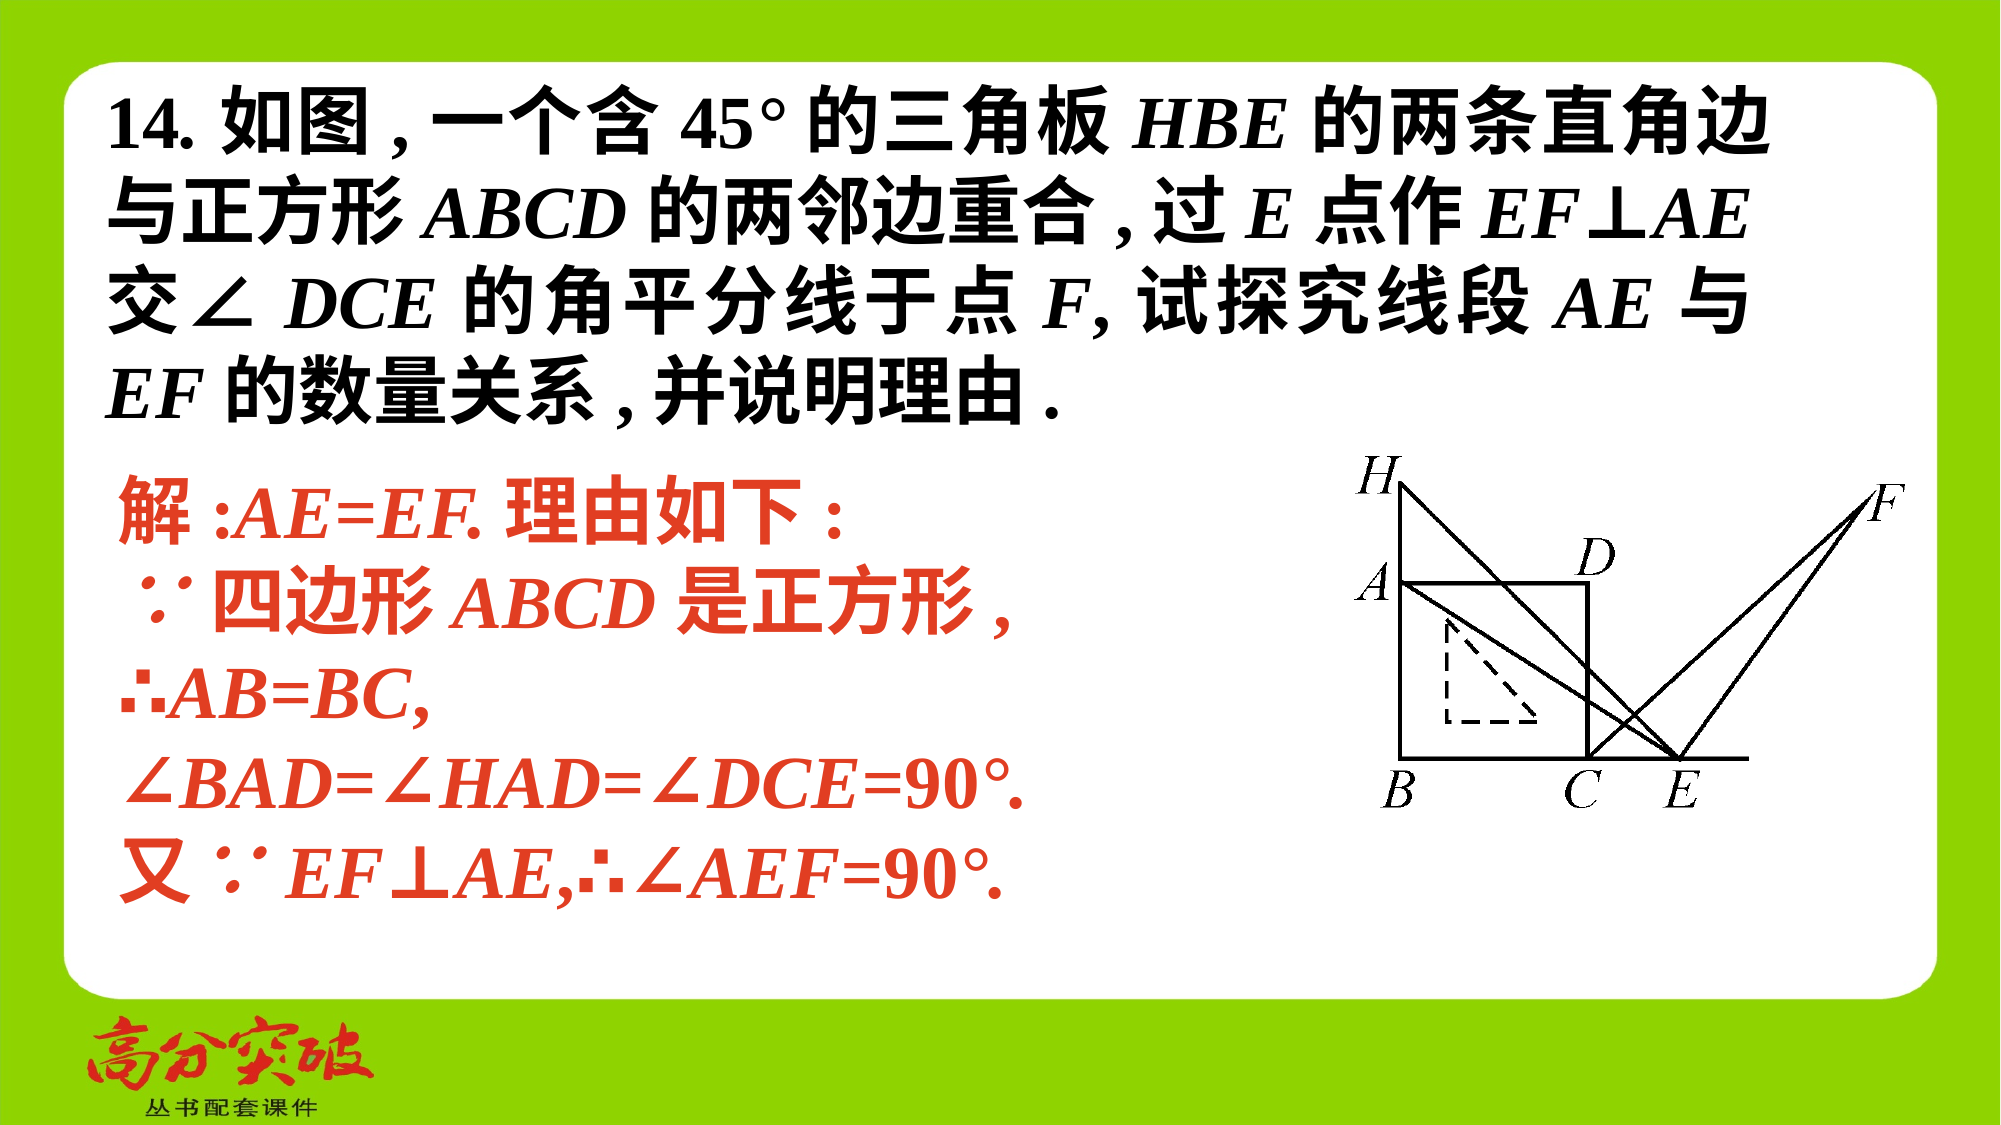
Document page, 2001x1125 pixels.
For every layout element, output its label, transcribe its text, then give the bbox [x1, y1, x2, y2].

text_box 解:AE=EF.理由如下: ∵四边形ABCD是正方形, ∴AB=BC, ∠BAD=∠HAD=∠DCE=90°. 又∵EF⊥AE,∴∠AEF=90°. [102, 456, 1189, 922]
picture [0, 0, 2001, 1125]
text_box 14.如图,一个含45°的三角板HBE的两条直角边与正方形ABCD的两邻边重合,过E点作EF⊥AE交∠DCE的角平分线于点F,试探究线段AE与EF的数量关系,并说明理由. [90, 66, 1787, 442]
